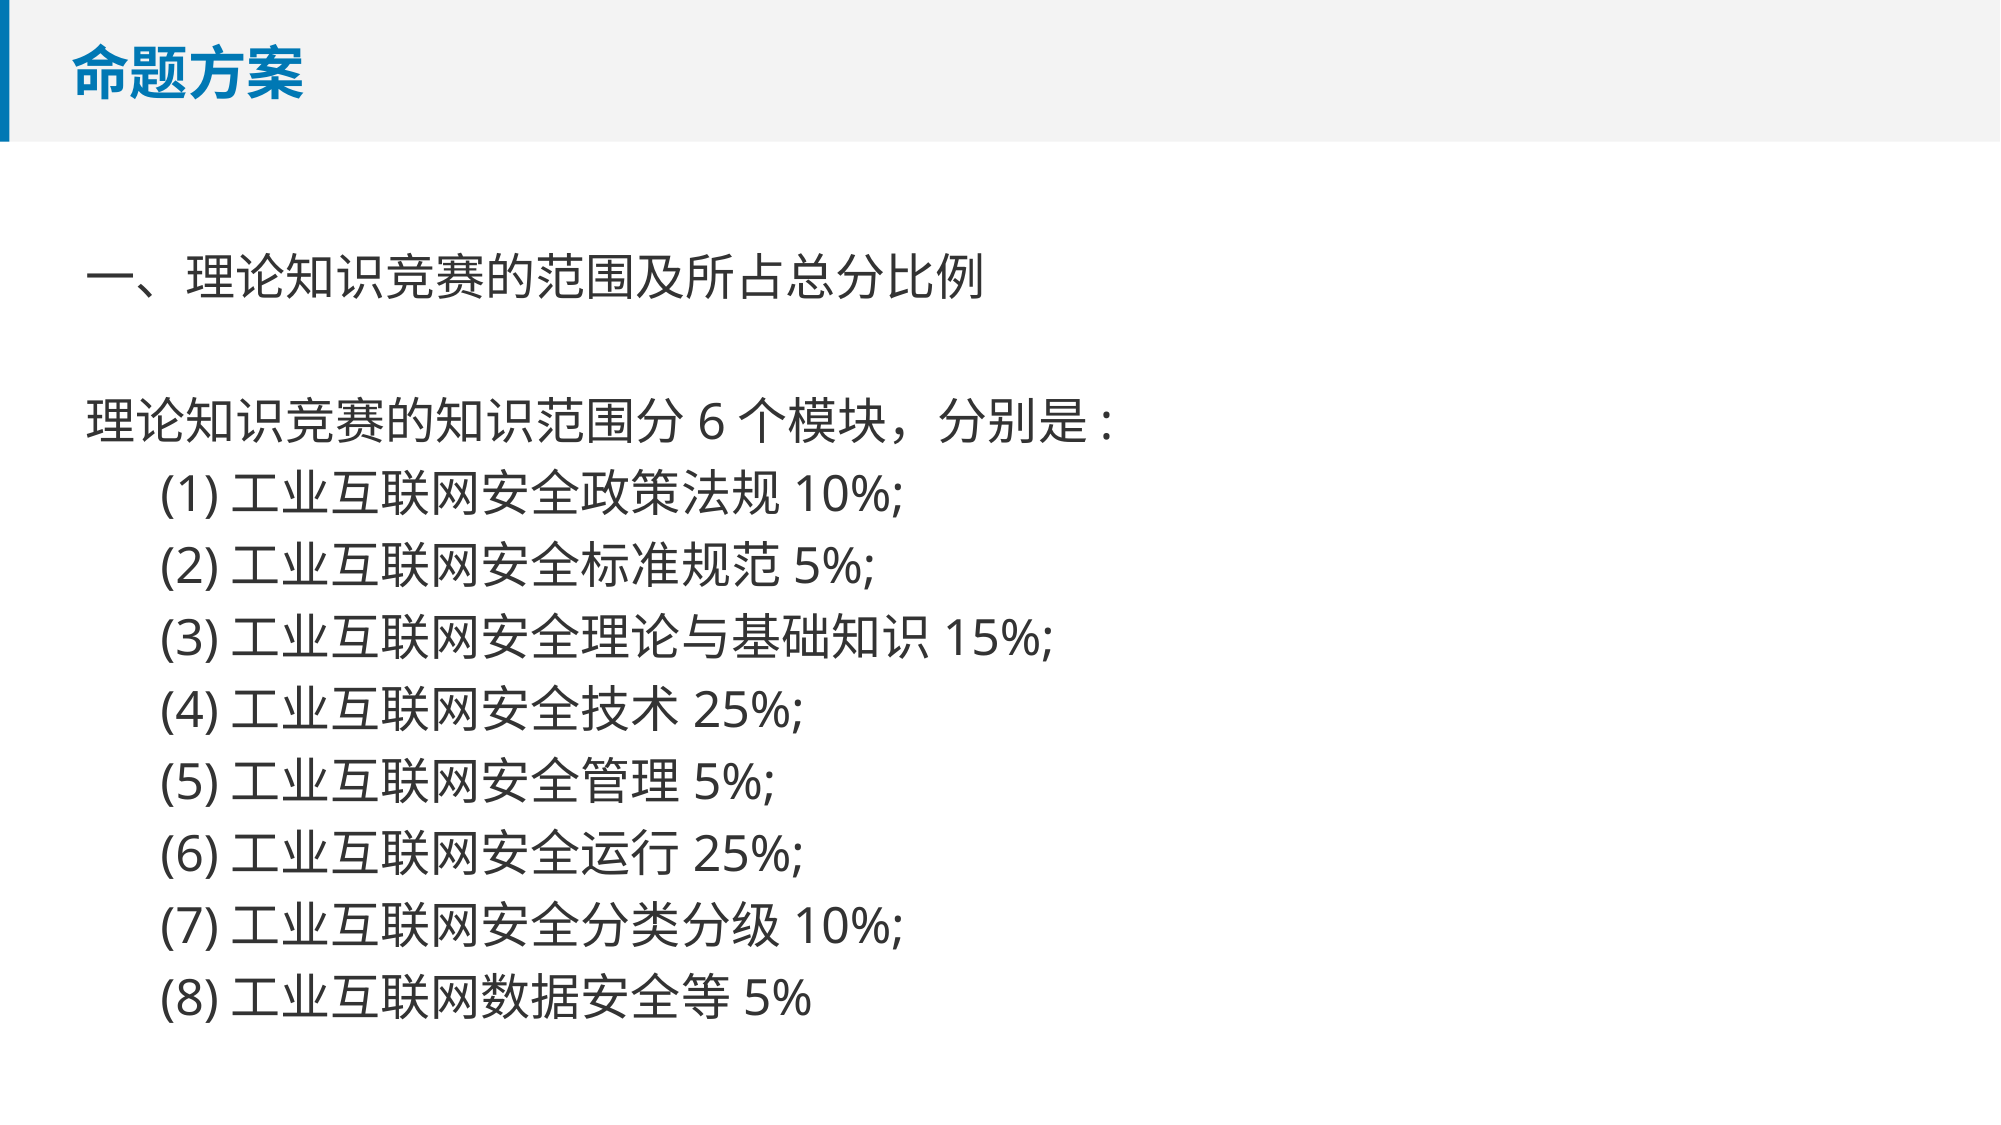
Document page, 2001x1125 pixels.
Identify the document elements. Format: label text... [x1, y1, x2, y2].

text_box 一、理论知识竞赛的范围及所占总分比例 理论知识竞赛的知识范围分6个模块，分别是: (1)工业互联网安全政策法规10%; (2)工业互联网安全标准规范5%; (3)工业互联网安全理论与基础知识15%; (4)工业互联网安全技术25%; (5)工业互联网安全管理5%; (6)工业互联网安全运行25%; (7)工业互联网安全分类分级10%; (8)工业互联网数据安全等5% [85, 233, 1959, 1077]
title 命题方案 [56, 26, 1589, 116]
